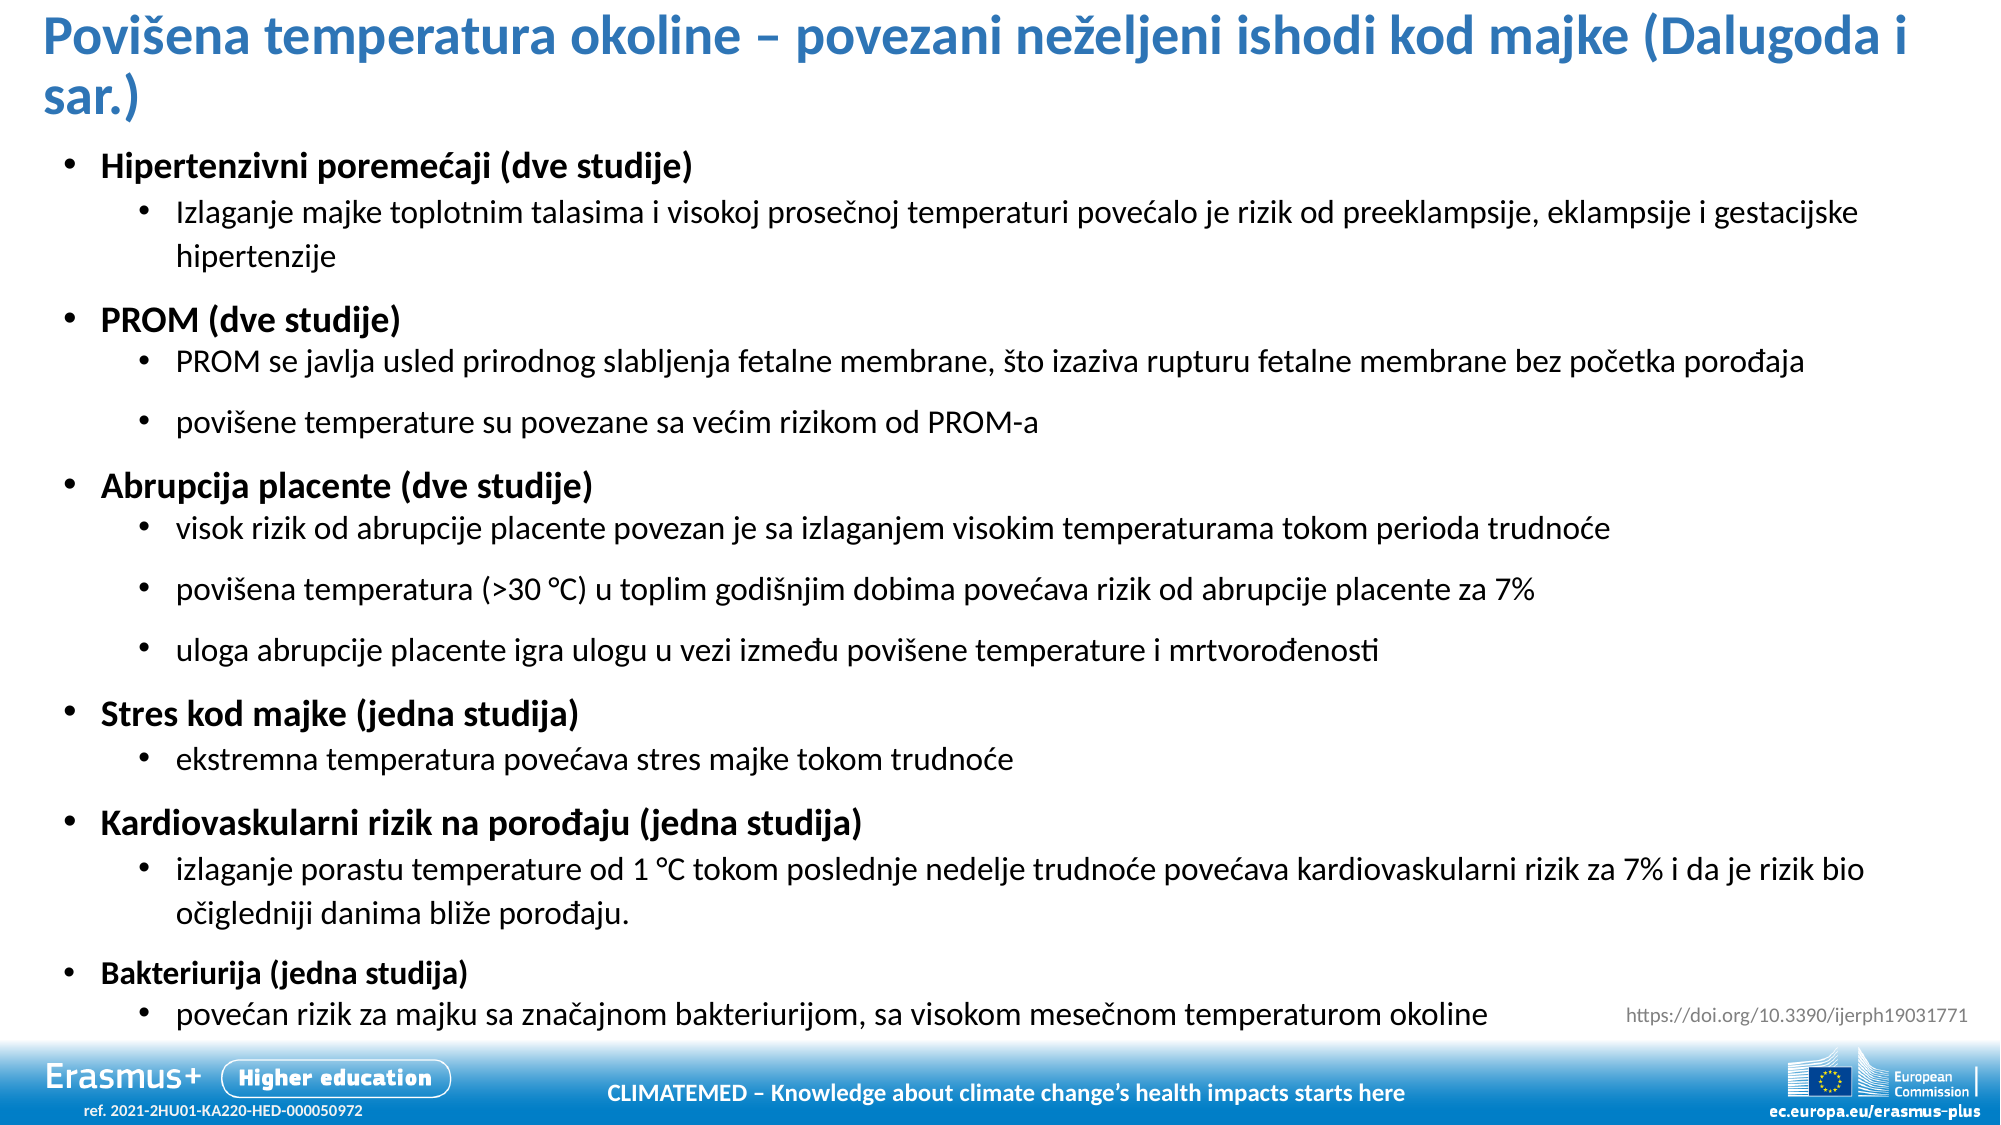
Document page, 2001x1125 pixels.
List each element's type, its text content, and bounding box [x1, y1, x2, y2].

picture [0, 899, 2000, 1125]
title Povišena temperatura okoline – povezani neželjeni ishodi kod majke (Dalugoda i sar.) [28, 18, 1984, 114]
list Hipertenzivni poremećaji (dve studije) Izlaganje majke toplotnim talasima i visokoj prosečnoj temperaturi povećalo je rizik od preeklampsije, eklampsije i gestacijske hipertenzije PROM (dve studije) PROM se javlja usled prirodnog slabljenja fetalne membrane, što izaziva rupturu fetalne membrane bez početka porođaja povišene temperature su povezane sa većim rizikom od PROM-a Abrupcija placente (dve studije) visok rizik od abrupcije placente povezan je sa izlaganjem visokim temperaturama tokom perioda trudnoće povišena temperatura (>30 °C) u toplim godišnjim dobima povećava rizik od abrupcije placente za 7% uloga abrupcije placente igra ulogu u vezi između povišene temperature i mrtvorođenosti Stres kod majke (jedna studija) ekstremna temperatura povećava stres majke tokom trudnoće Kardiovaskularni rizik na porođaju (jedna studija) izlaganje porastu temperature od 1 °C tokom poslednje nedelje trudnoće povećava kardiovaskularni rizik za 7% i da je rizik bio očigledniji danima bliže porođaju. Bakteriurija (jedna studija) povećan rizik za majku sa značajnom bakteriurijom, sa visokom mesečnom temperaturom okoline [48, 133, 2000, 1053]
text_box https://doi.org/10.3390/ijerph19031771 [715, 994, 1984, 1035]
